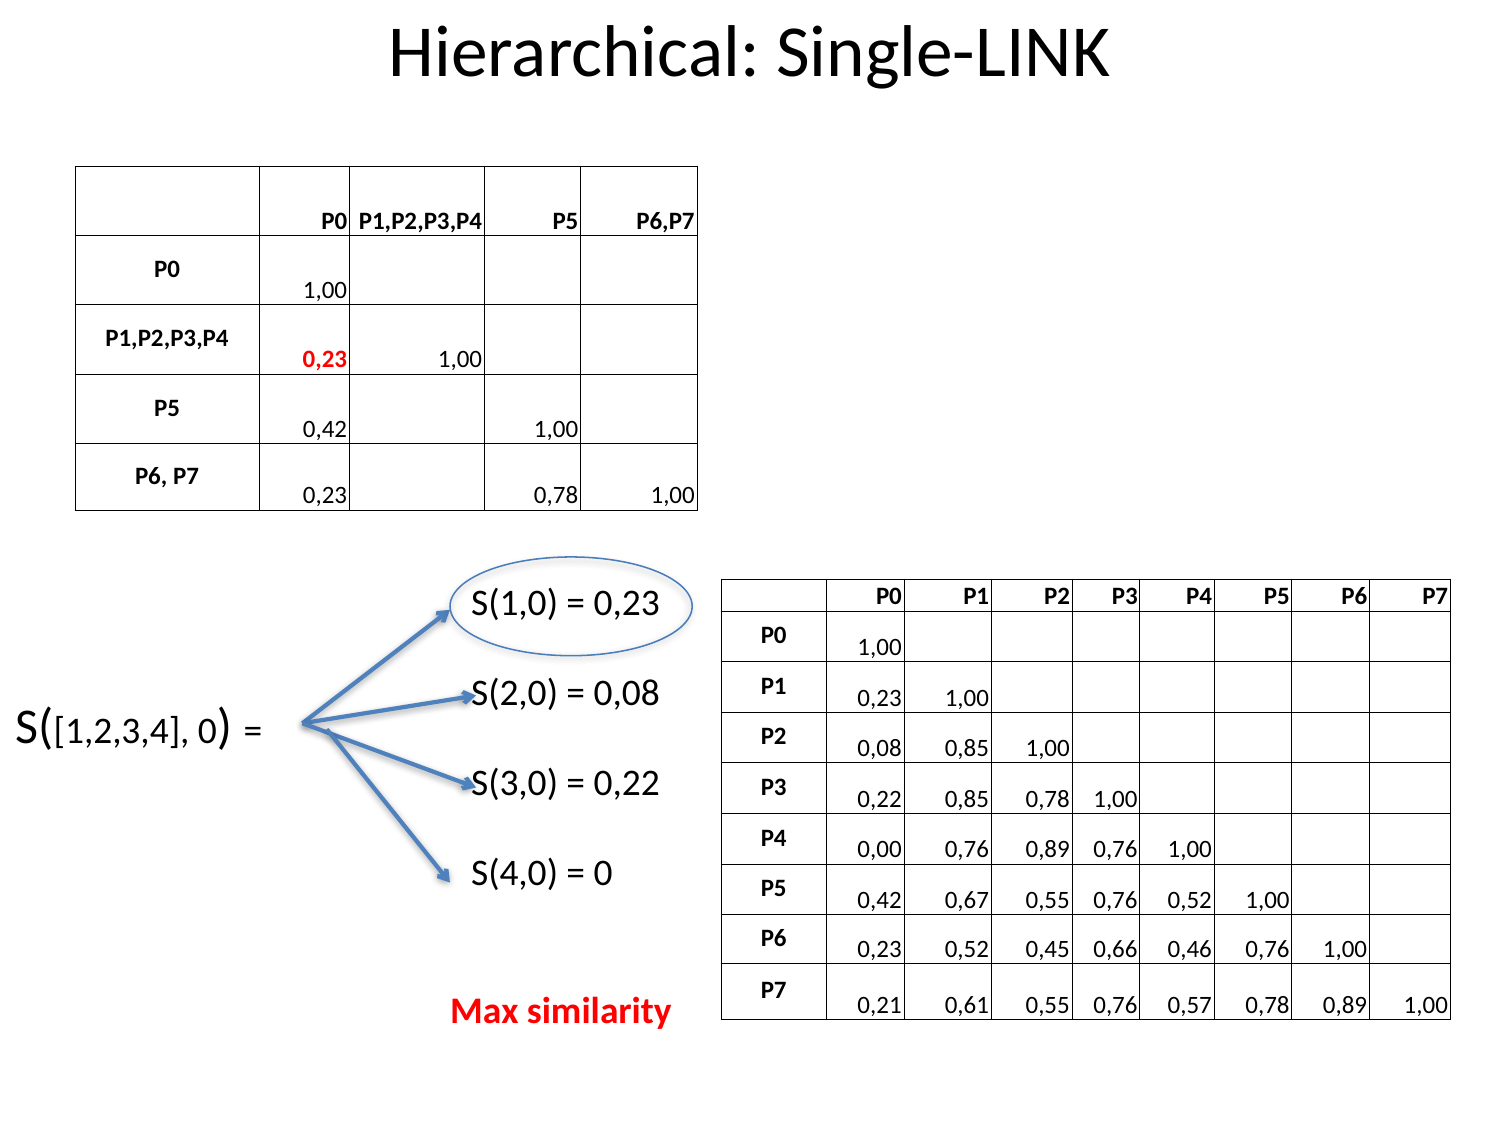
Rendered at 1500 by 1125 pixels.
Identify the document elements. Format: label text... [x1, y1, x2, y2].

table_header P1 [905, 580, 991, 611]
table_cell 1,00 [827, 612, 904, 661]
table_cell [1073, 713, 1139, 762]
table_cell [485, 305, 580, 374]
table_header P6,P7 [581, 167, 697, 235]
table_header P2 [992, 580, 1072, 611]
table_cell 0,46 [1140, 915, 1214, 963]
table_cell 0,66 [1073, 915, 1139, 963]
table_cell P0 [722, 612, 826, 661]
table_cell 1,00 [581, 444, 697, 510]
table_cell 0,00 [827, 814, 904, 864]
table_cell 0,55 [992, 865, 1072, 914]
table_cell P6, P7 [76, 444, 259, 510]
table_cell [1215, 814, 1291, 864]
table_cell 0,78 [992, 763, 1072, 813]
table_cell [350, 236, 484, 304]
table_cell 0,78 [485, 444, 580, 510]
table_cell 1,00 [1370, 964, 1450, 1019]
title Hierarchical: Single-LINK [75, 0, 1425, 99]
table_cell [1370, 713, 1450, 762]
table_cell 0,23 [260, 305, 349, 374]
table_cell P0 [76, 236, 259, 304]
table_cell 0,78 [1215, 964, 1291, 1019]
table_cell [1292, 662, 1369, 712]
table_cell [581, 305, 697, 374]
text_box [291, 609, 451, 694]
table_cell [1215, 662, 1291, 712]
table_header P3 [1073, 580, 1139, 611]
table_cell 0,52 [905, 915, 991, 963]
table_cell [1073, 612, 1139, 661]
table_cell 0,67 [905, 865, 991, 914]
table_cell [1292, 865, 1369, 914]
table_cell [581, 375, 697, 443]
table_cell 1,00 [260, 236, 349, 304]
table_cell 0,85 [905, 713, 991, 762]
table_cell [350, 444, 484, 510]
table_header P0 [260, 167, 349, 235]
table_cell 1,00 [350, 305, 484, 374]
table_cell 0,89 [992, 814, 1072, 864]
table_header P0 [827, 580, 904, 611]
table_cell 0,61 [905, 964, 991, 1019]
table_cell 0,85 [905, 763, 991, 813]
table_cell 0,76 [1073, 865, 1139, 914]
table_cell [350, 375, 484, 443]
table_cell 0,76 [1073, 964, 1139, 1019]
text_box [449, 556, 693, 657]
table_cell [1140, 763, 1214, 813]
table_cell 0,57 [1140, 964, 1214, 1019]
table_cell 1,00 [992, 713, 1072, 762]
table_cell 0,23 [827, 915, 904, 963]
table_cell P5 [722, 865, 826, 914]
table_header P7 [1370, 580, 1450, 611]
table_cell 0,08 [827, 713, 904, 762]
table_cell [1215, 612, 1291, 661]
table_cell 1,00 [1292, 915, 1369, 963]
table_cell [1370, 662, 1450, 712]
table_cell 0,21 [827, 964, 904, 1019]
table_cell [1140, 713, 1214, 762]
table_header P6 [1292, 580, 1369, 611]
text_box S(1,0) = 0,23 S(2,0) = 0,08 S(3,0) = 0,22 S(4,0) = 0 [456, 570, 722, 991]
table_cell P1 [722, 662, 826, 712]
table_header [722, 580, 826, 611]
table_cell 0,23 [260, 444, 349, 510]
table_cell [992, 612, 1072, 661]
table_cell [1292, 612, 1369, 661]
table_header P1,P2,P3,P4 [350, 167, 484, 235]
table_cell P4 [722, 814, 826, 864]
table_header P4 [1140, 580, 1214, 611]
table_cell [1370, 814, 1450, 864]
table_cell [581, 236, 697, 304]
table_cell [1215, 713, 1291, 762]
table_cell 0,42 [260, 375, 349, 443]
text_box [291, 695, 477, 723]
table_cell [1140, 662, 1214, 712]
table_cell P3 [722, 763, 826, 813]
table_header P5 [485, 167, 580, 235]
table_cell [1073, 662, 1139, 712]
table_cell [1370, 865, 1450, 914]
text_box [291, 723, 477, 788]
table_cell [1292, 763, 1369, 813]
table_cell 1,00 [1140, 814, 1214, 864]
table_cell 0,42 [827, 865, 904, 914]
table_cell [1370, 915, 1450, 963]
text_box Max similarity [435, 979, 711, 1039]
table_header P5 [1215, 580, 1291, 611]
table_cell 1,00 [1215, 865, 1291, 914]
table_cell [1370, 763, 1450, 813]
table_cell [1140, 612, 1214, 661]
table_cell 1,00 [905, 662, 991, 712]
table_cell [1215, 763, 1291, 813]
table_cell [1292, 713, 1369, 762]
table_cell P2 [722, 713, 826, 762]
table_cell 0,52 [1140, 865, 1214, 914]
table_cell P5 [76, 375, 259, 443]
table_cell [905, 612, 991, 661]
table_cell P6 [722, 915, 826, 963]
table_cell 0,23 [827, 662, 904, 712]
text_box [326, 728, 451, 883]
table_cell [992, 662, 1072, 712]
table_cell 1,00 [1073, 763, 1139, 813]
table_cell 1,00 [485, 375, 580, 443]
table_header [76, 167, 259, 235]
table_cell P1,P2,P3,P4 [76, 305, 259, 374]
table_cell 0,45 [992, 915, 1072, 963]
table_cell 0,89 [1292, 964, 1369, 1019]
table_cell 0,22 [827, 763, 904, 813]
table_cell [485, 236, 580, 304]
table_cell [1292, 814, 1369, 864]
table_cell [1370, 612, 1450, 661]
table_cell 0,55 [992, 964, 1072, 1019]
table_cell P7 [722, 964, 826, 1019]
text_box S([1,2,3,4], 0) = [0, 685, 285, 761]
table_cell 0,76 [1215, 915, 1291, 963]
table_cell 0,76 [905, 814, 991, 864]
table_cell 0,76 [1073, 814, 1139, 864]
